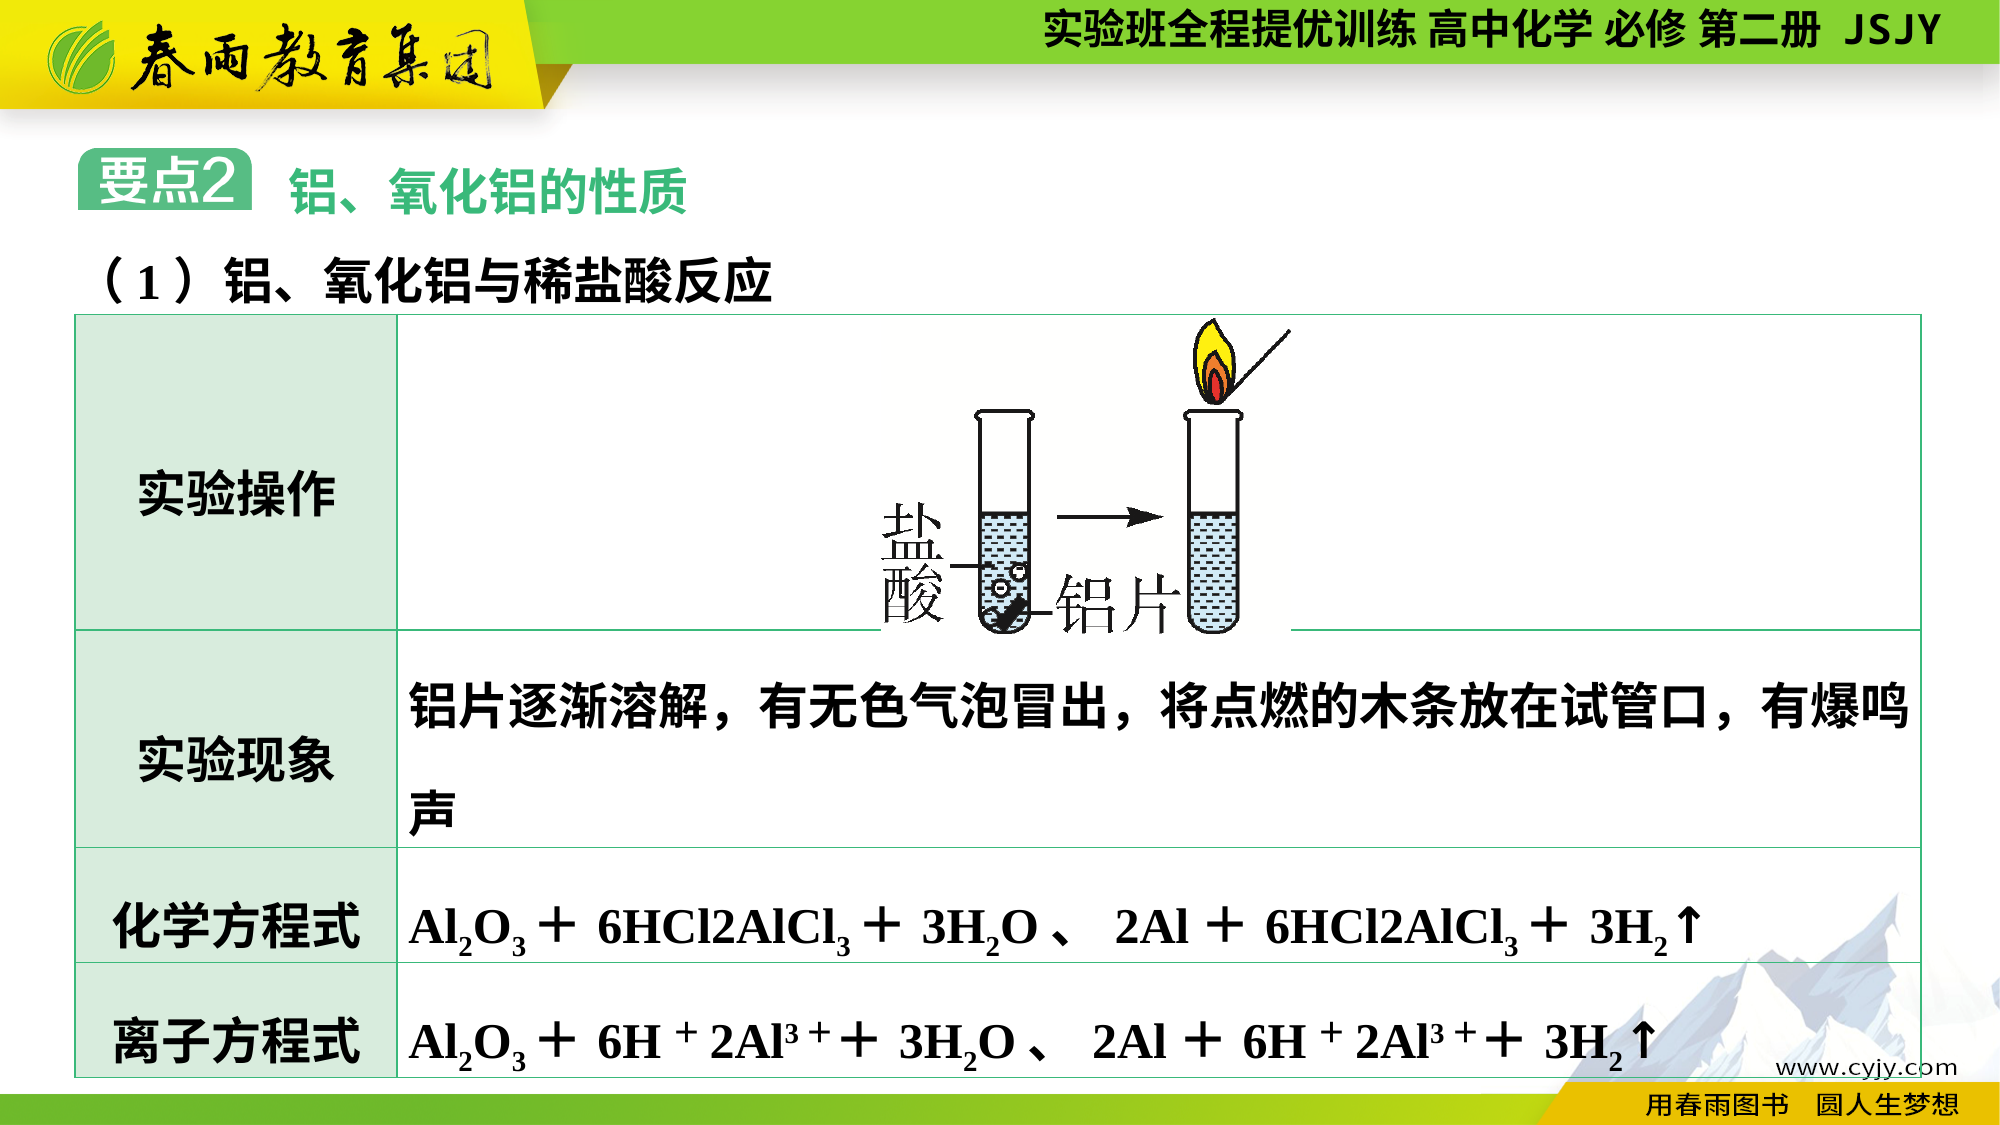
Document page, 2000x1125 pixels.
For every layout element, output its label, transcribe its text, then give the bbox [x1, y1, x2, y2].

list 铝、氧化铝的性质 （1）铝、氧化铝与稀盐酸反应 [59, 122, 1944, 400]
picture [0, 0, 2000, 1125]
